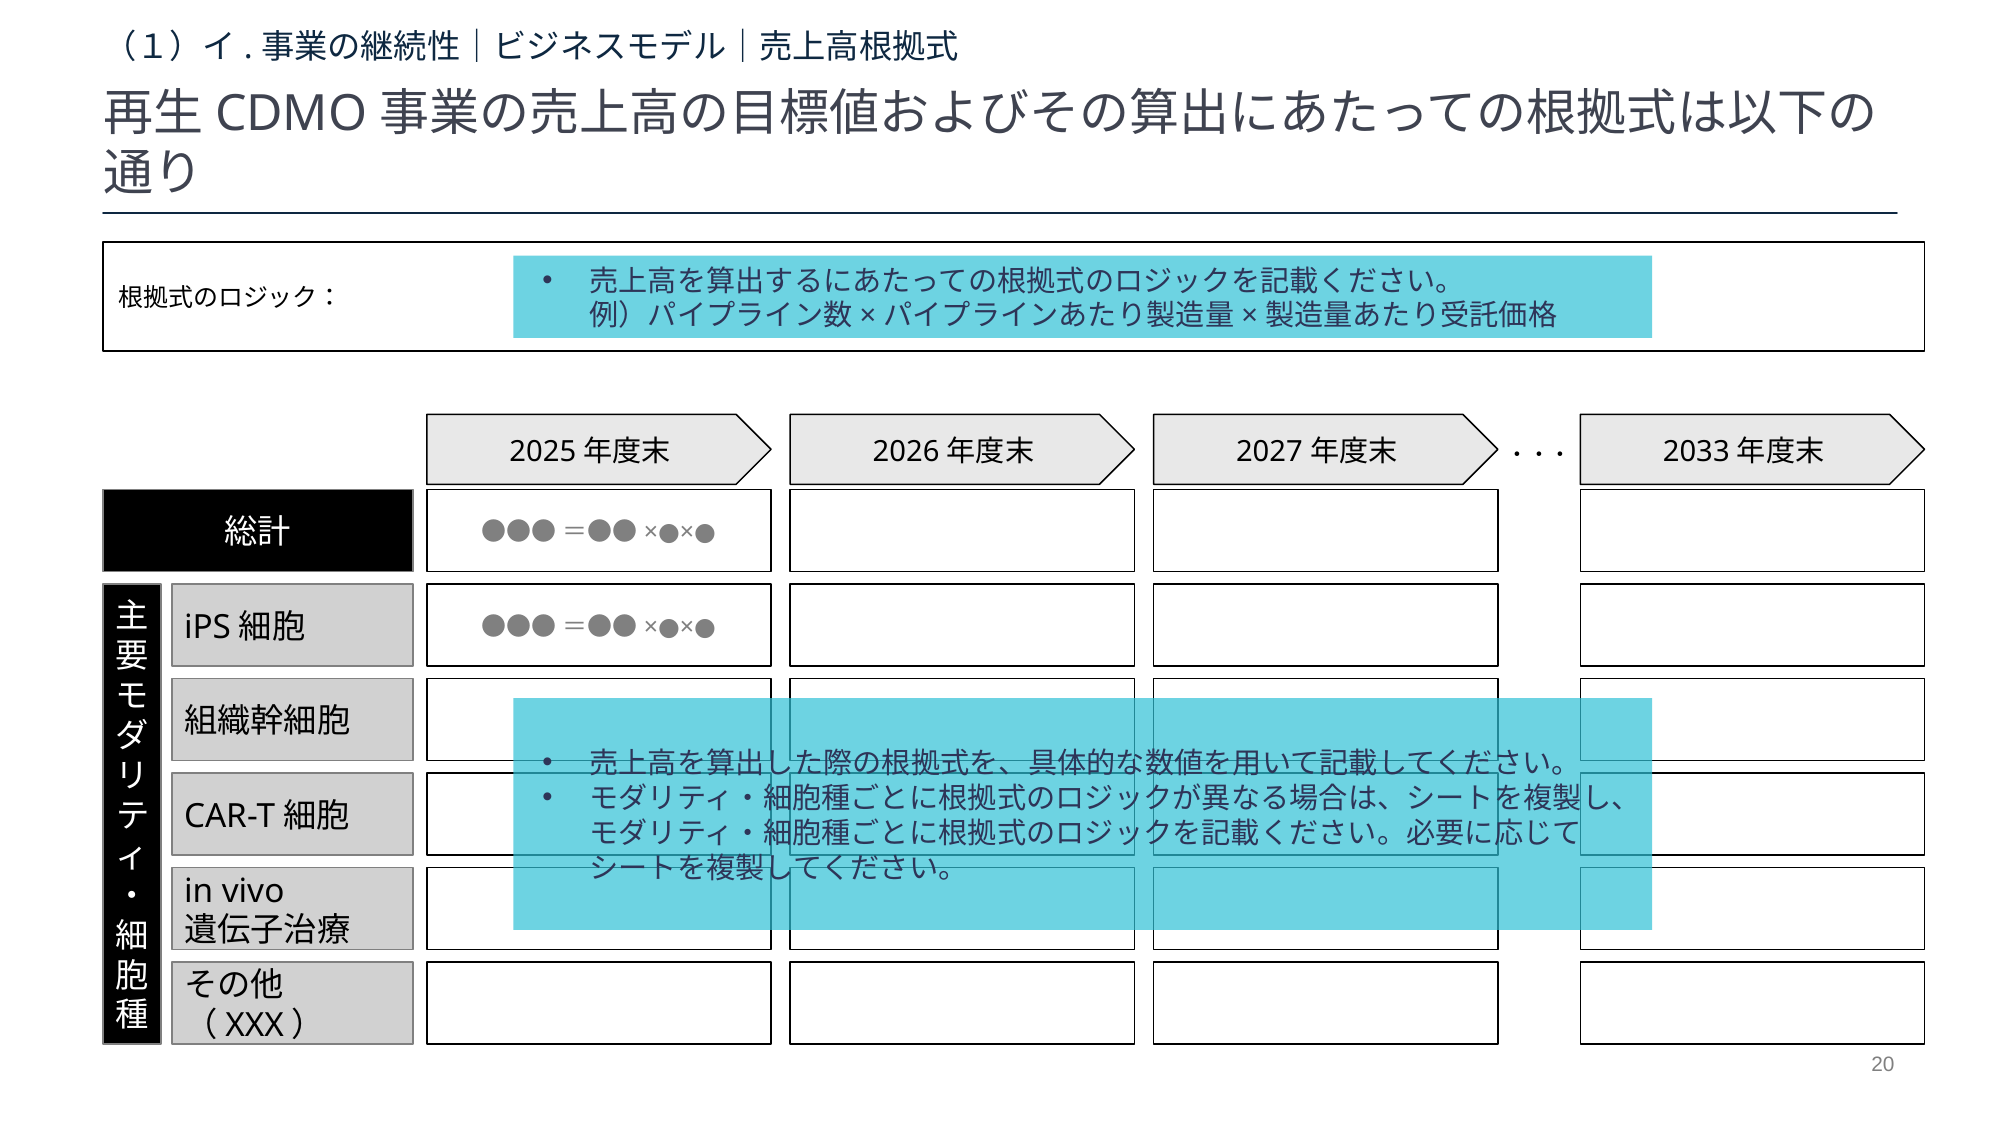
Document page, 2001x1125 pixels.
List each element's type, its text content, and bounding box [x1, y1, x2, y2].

text_box [1153, 931, 1499, 951]
text_box [1579, 867, 1925, 951]
text_box in vivo 遺伝子治療 [171, 867, 414, 951]
text_box [789, 488, 1135, 572]
text_box [1153, 961, 1499, 1045]
text_box [426, 677, 772, 762]
text_box [426, 772, 512, 856]
text_box [426, 961, 772, 1045]
text_box [789, 961, 1135, 1045]
text_box ●●●＝●●×●×● [426, 583, 772, 667]
text_box [1153, 488, 1499, 572]
text_box [426, 867, 772, 951]
text_box [1653, 772, 1925, 856]
text_box iPS細胞 [171, 583, 414, 667]
text_box （１）イ.事業の継続性｜ビジネスモデル｜売上高根拠式 [103, 29, 1897, 66]
list 再生CDMO事業の売上高の目標値およびその算出にあたっての根拠式は以下の通り [103, 80, 1897, 204]
text_box [789, 931, 1135, 951]
text_box 売上高を算出した際の根拠式を、具体的な数値を用いて記載してください。 モダリティ・細胞種ごとに根拠式のロジックが異なる場合は、シートを複製し、モダリティ・細胞種ごとに根拠式のロジックを記載ください。必要に応じてシートを複製してください。 [512, 697, 1653, 931]
text_box 売上高を算出するにあたっての根拠式のロジックを記載ください。 例）パイプライン数×パイプラインあたり製造量×製造量あたり受託価格 [512, 255, 1653, 339]
text_box [1153, 677, 1499, 697]
text_box ●●●＝●●×●×● [426, 488, 772, 572]
text_box ・・・ [1474, 427, 1604, 481]
text_box [1579, 488, 1925, 572]
text_box 組織幹細胞 [171, 677, 414, 762]
text_box 2025年度末 [425, 413, 772, 486]
text_box [1153, 583, 1499, 667]
text_box [1579, 583, 1925, 667]
text_box [1579, 677, 1925, 762]
text_box 根拠式のロジック： [102, 241, 1925, 352]
text_box [789, 677, 1135, 697]
text_box 主要モダリティ・細胞種 [102, 583, 162, 1045]
text_box 総計 [102, 488, 414, 572]
text_box [789, 583, 1135, 667]
text_box CAR-T細胞 [171, 772, 414, 856]
text_box 2033年度末 [1579, 413, 1926, 486]
text_box 2027年度末 [1152, 413, 1477, 486]
text_box 2026年度末 [789, 413, 1136, 486]
text_box [1579, 961, 1925, 1045]
text_box その他（XXX） [171, 961, 414, 1045]
